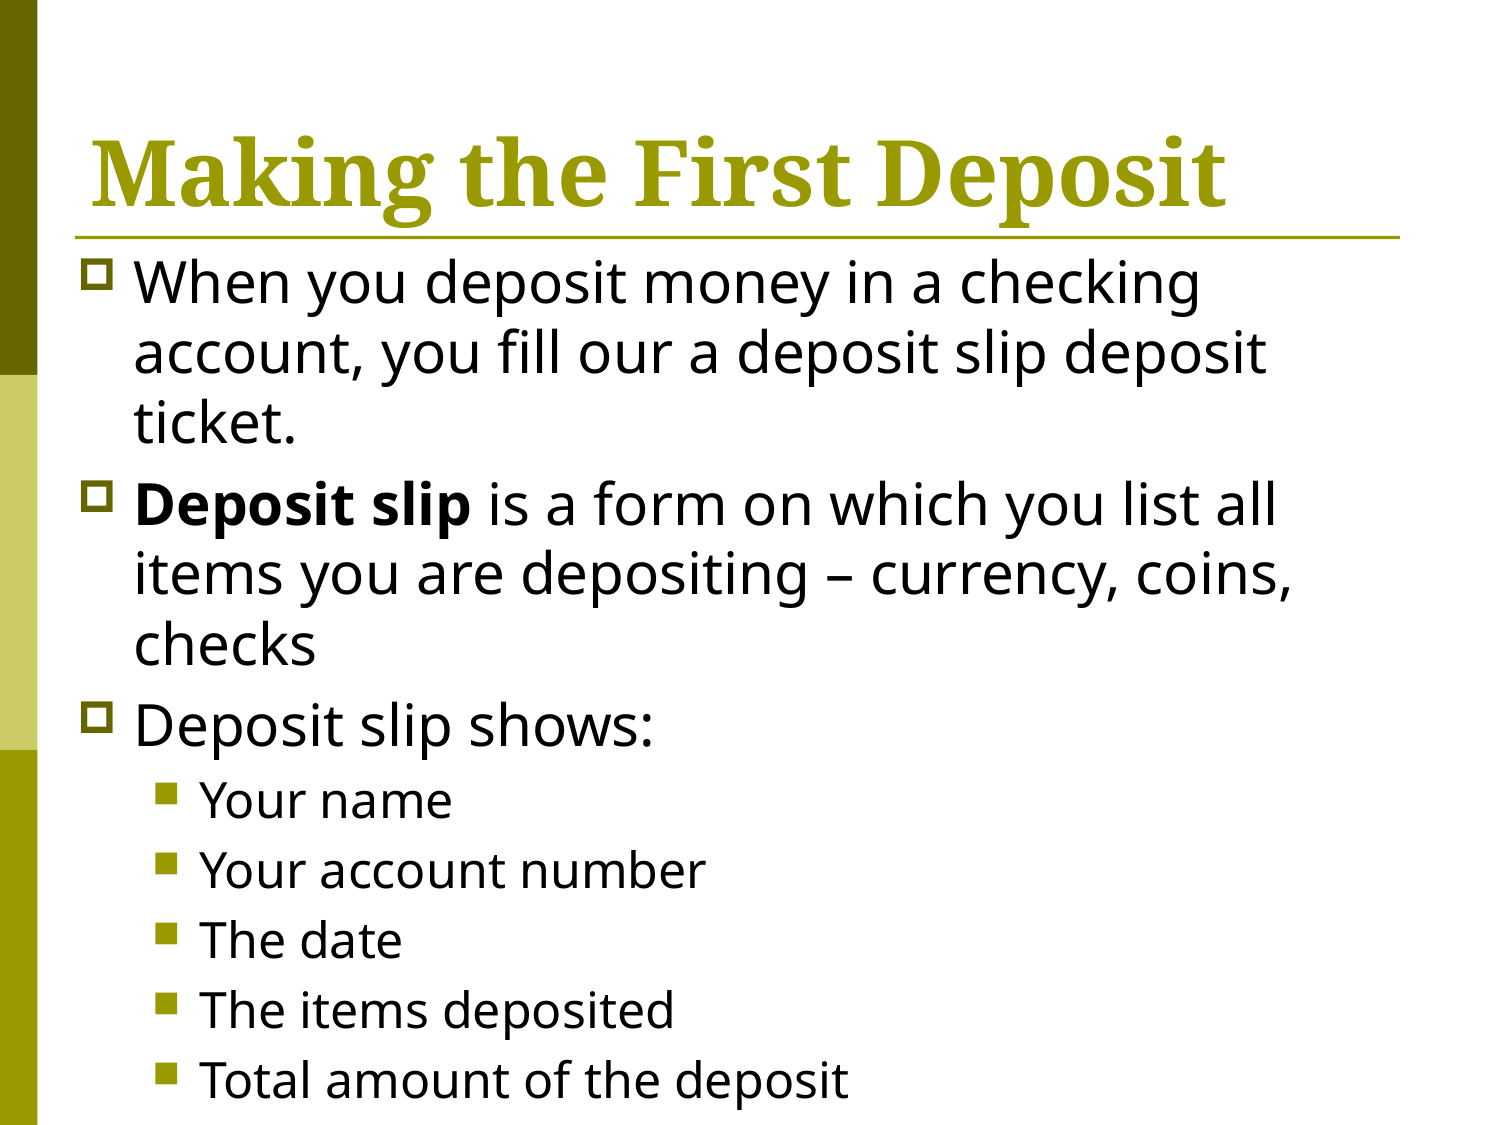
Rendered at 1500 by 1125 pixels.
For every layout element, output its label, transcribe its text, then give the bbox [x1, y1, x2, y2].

list When you deposit money in a checking account, you fill our a deposit slip deposit ticket. Deposit slip is a form on which you list all items you are depositing – currency, coins, checks Deposit slip shows: Your name Your account number The date The items deposited Total amount of the deposit [62, 237, 1413, 981]
title Making the First Deposit [74, 45, 1426, 233]
